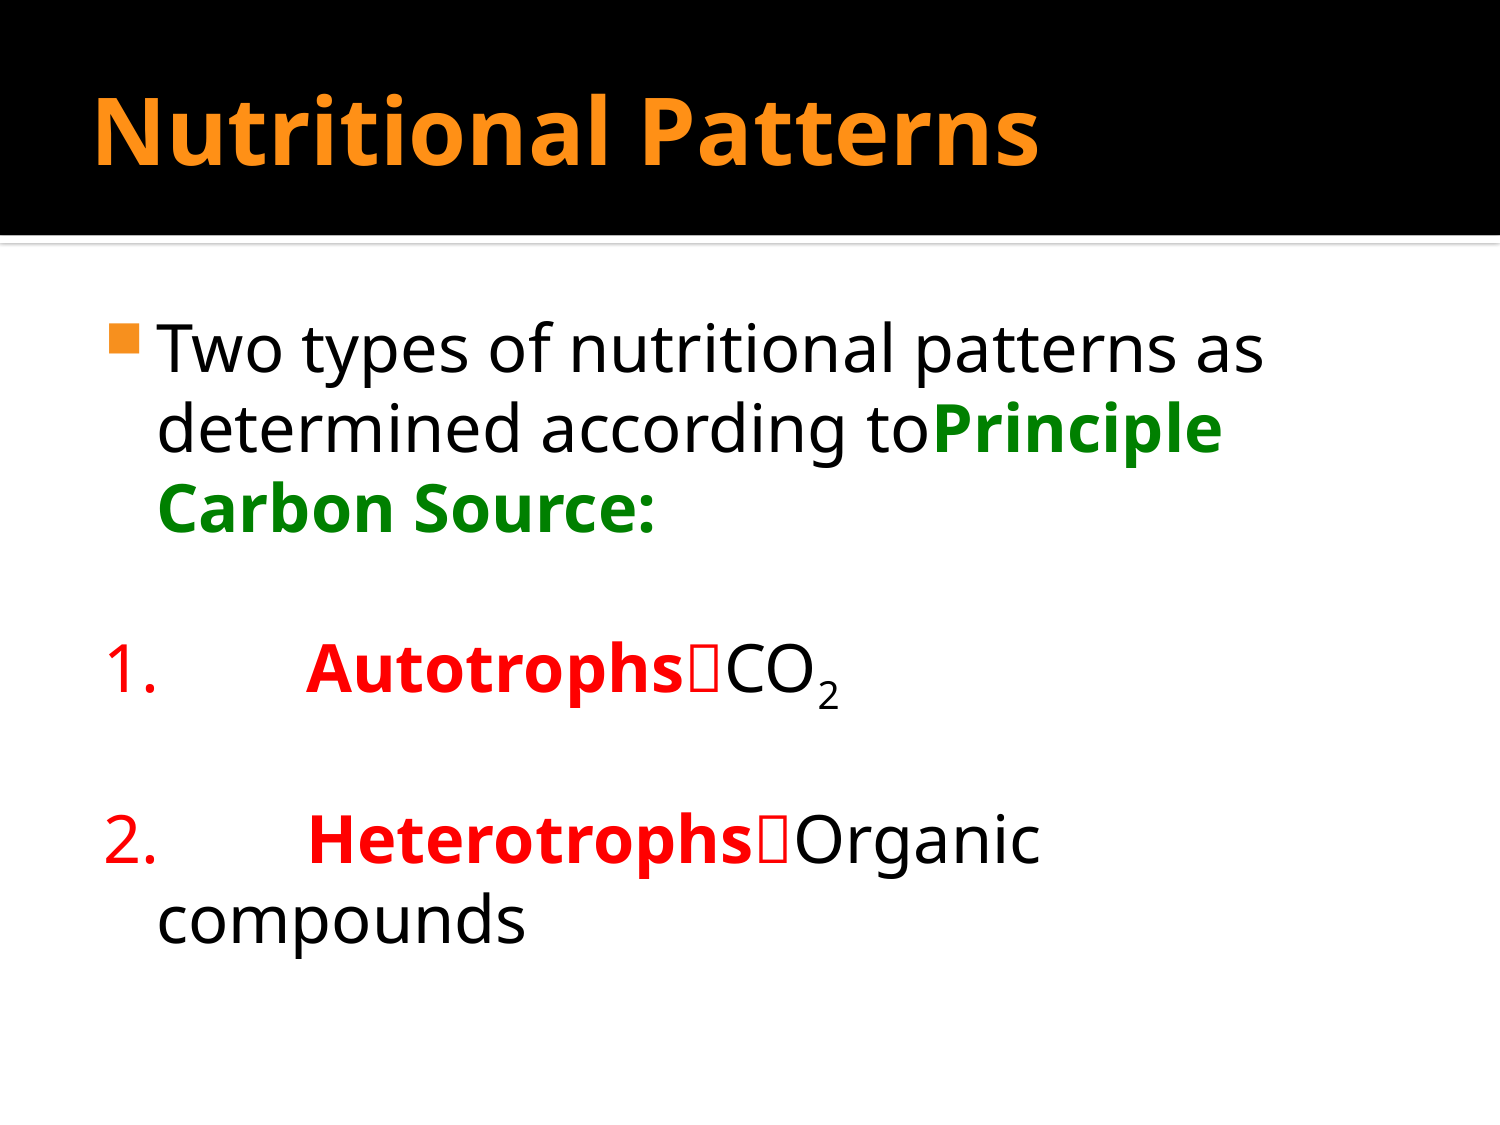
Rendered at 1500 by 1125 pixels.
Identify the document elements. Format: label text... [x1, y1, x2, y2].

title Nutritional Patterns [75, 25, 1425, 231]
list Two types of nutritional patterns as determined according toPrinciple Carbon Source: 1. AutotrophsCO2 2. HeterotrophsOrganic compounds [75, 291, 1425, 1050]
